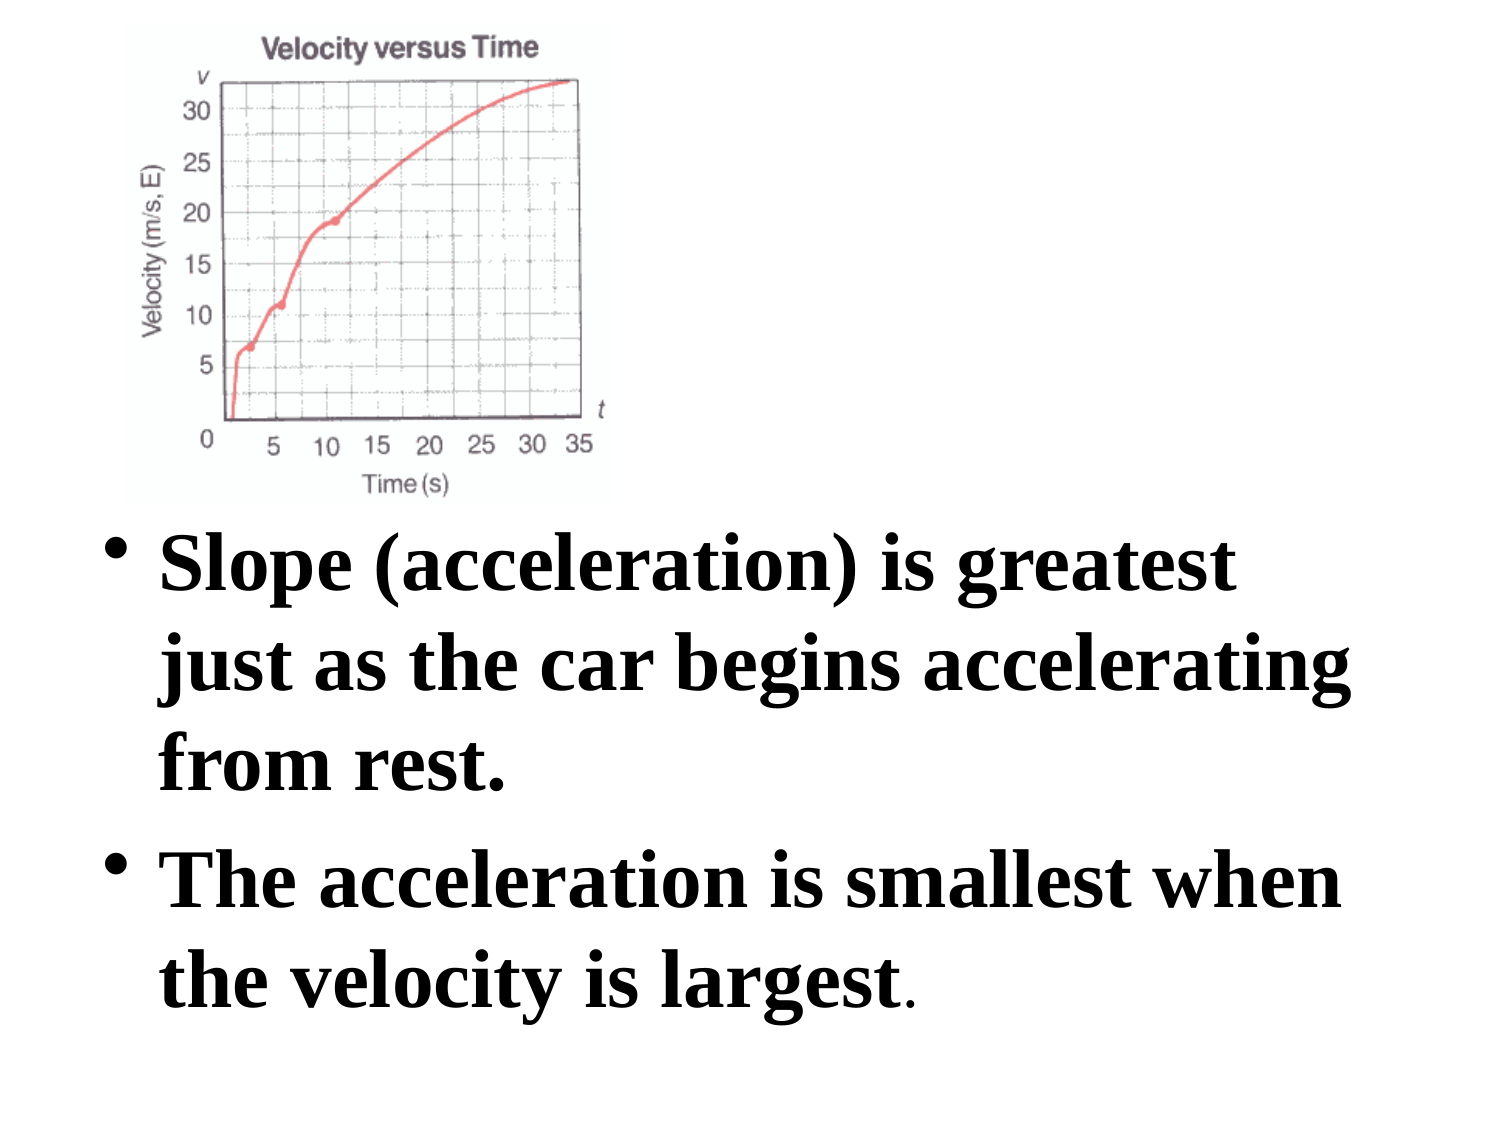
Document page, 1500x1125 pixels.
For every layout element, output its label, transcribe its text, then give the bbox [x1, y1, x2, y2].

picture [124, 24, 613, 505]
list Slope (acceleration) is greatest just as the car begins accelerating from rest. The acceleration is smallest when the velocity is largest. [87, 499, 1388, 1001]
